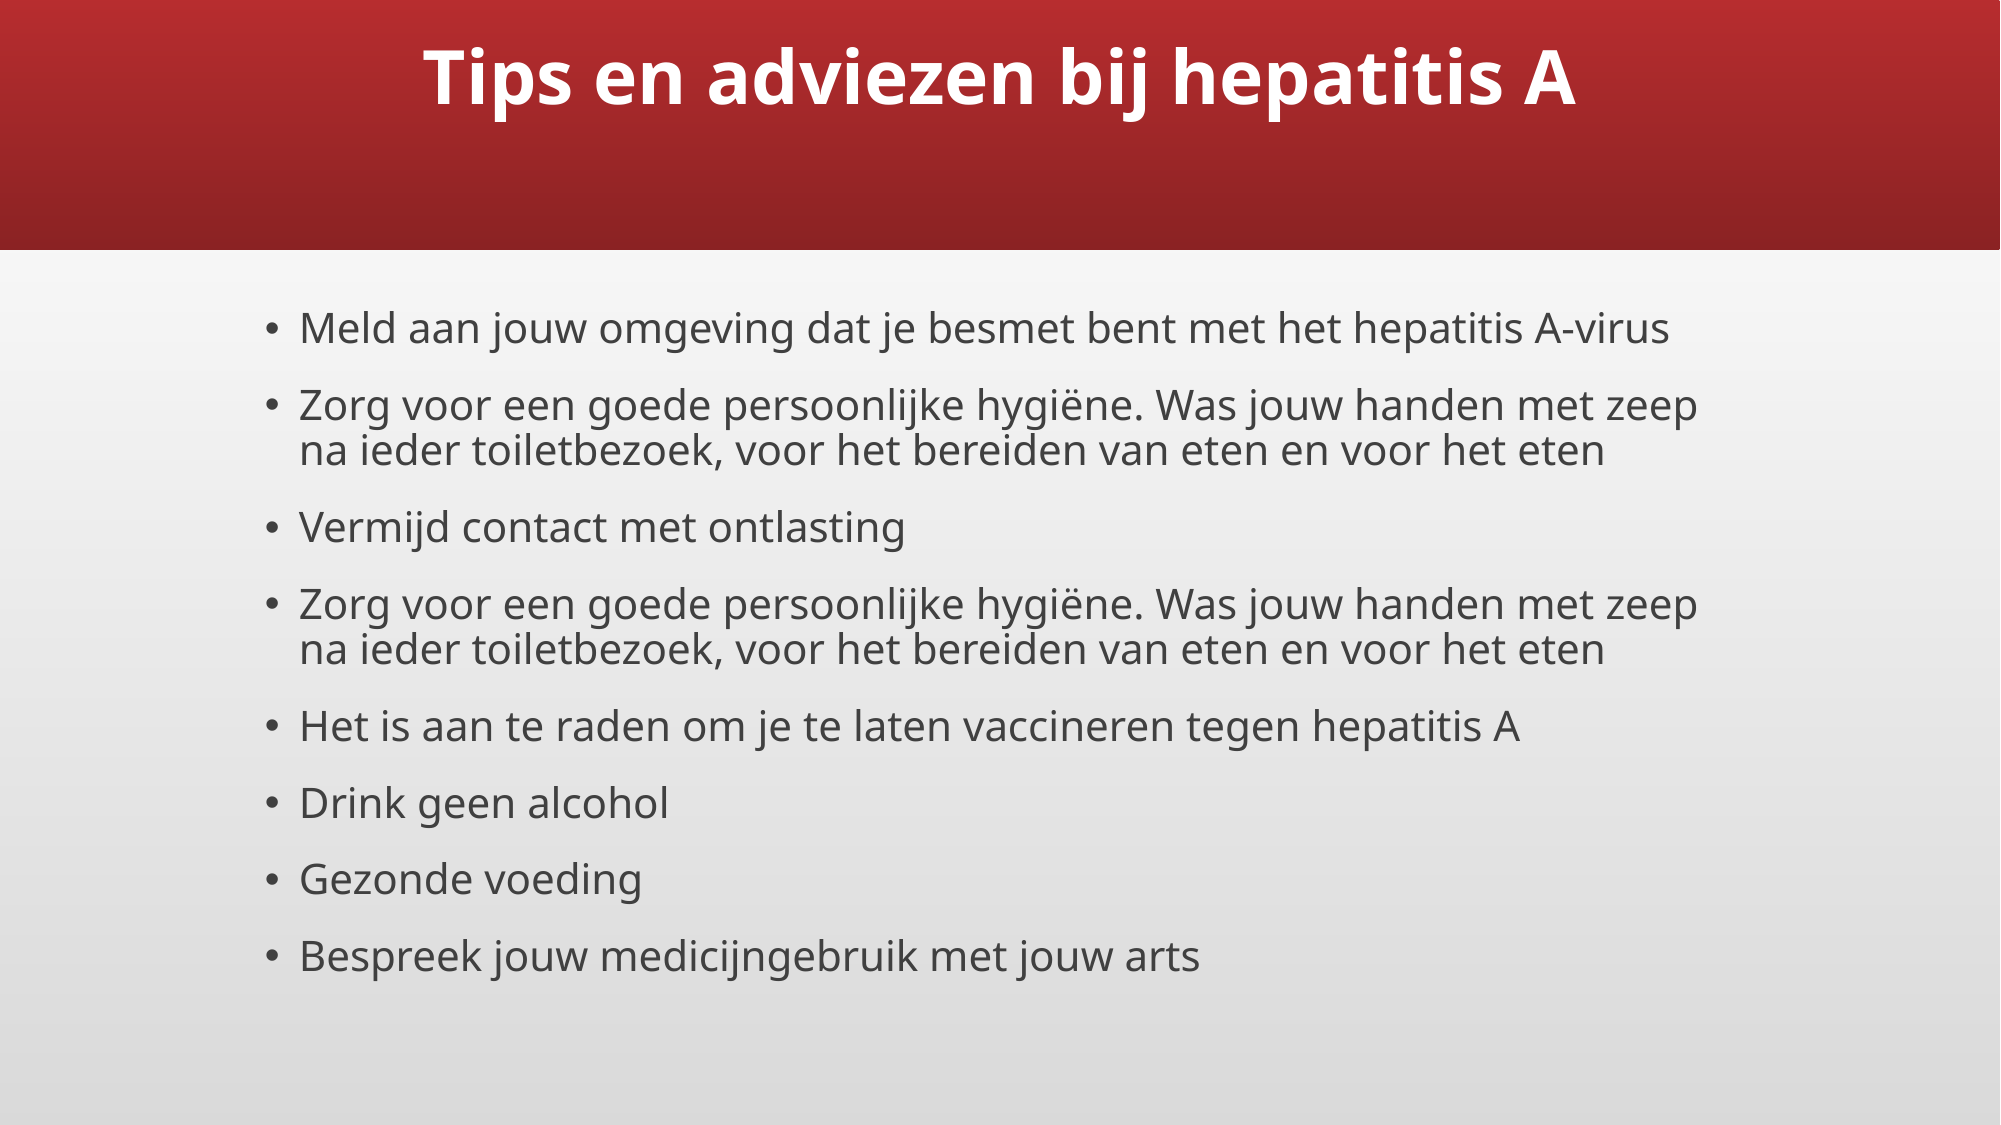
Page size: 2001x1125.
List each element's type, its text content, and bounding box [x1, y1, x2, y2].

list Meld aan jouw omgeving dat je besmet bent met het hepatitis A-virus Zorg voor een goede persoonlijke hygiëne. Was jouw handen met zeep na ieder toiletbezoek, voor het bereiden van eten en voor het eten Vermijd contact met ontlasting Zorg voor een goede persoonlijke hygiëne. Was jouw handen met zeep na ieder toiletbezoek, voor het bereiden van eten en voor het eten Het is aan te raden om je te laten vaccineren tegen hepatitis A Drink geen alcohol Gezonde voeding Bespreek jouw medicijngebruik met jouw arts [249, 299, 1750, 1050]
title Tips en adviezen bij hepatitis A [174, 16, 1825, 234]
